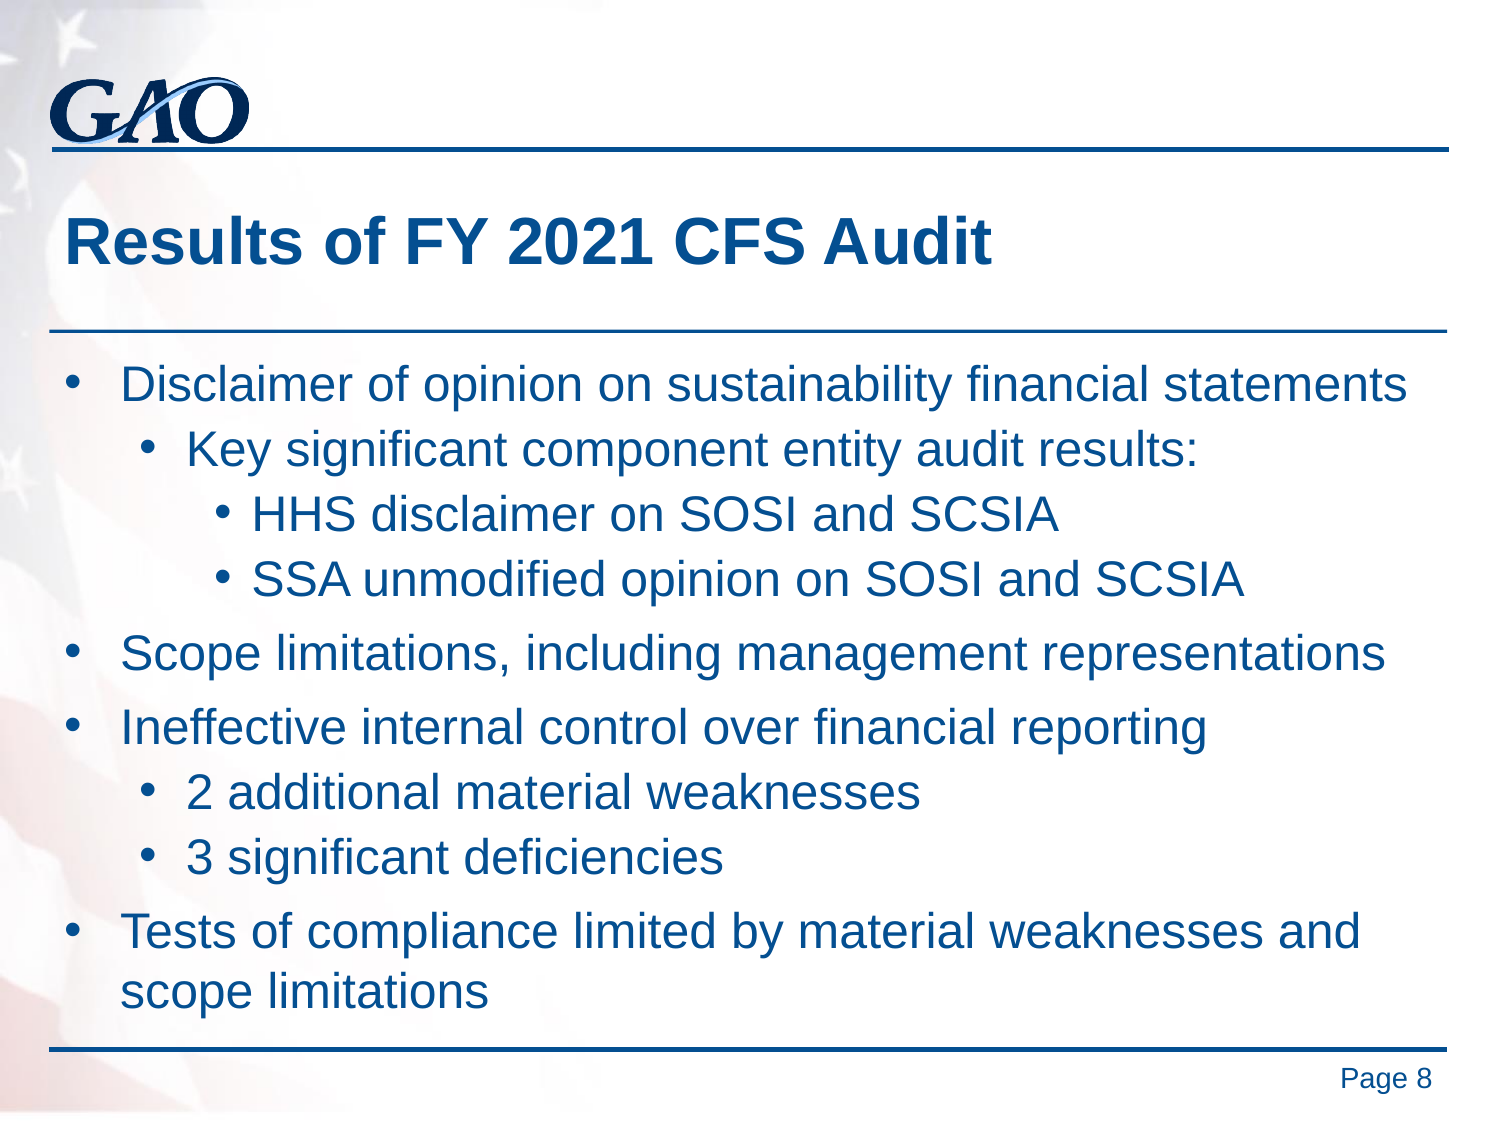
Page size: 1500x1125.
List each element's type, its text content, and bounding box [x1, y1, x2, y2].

picture [0, 0, 1500, 1125]
slide_number Page 8 [1097, 1050, 1448, 1103]
title Results of FY 2021 CFS Audit [49, 162, 1447, 313]
list Disclaimer of opinion on sustainability financial statements Key significant component entity audit results: HHS disclaimer on SOSI and SCSIA SSA unmodified opinion on SOSI and SCSIA Scope limitations, including management representations Ineffective internal control over financial reporting 2 additional material weaknesses 3 significant deficiencies Tests of compliance limited by material weaknesses and scope limitations [49, 343, 1447, 1038]
